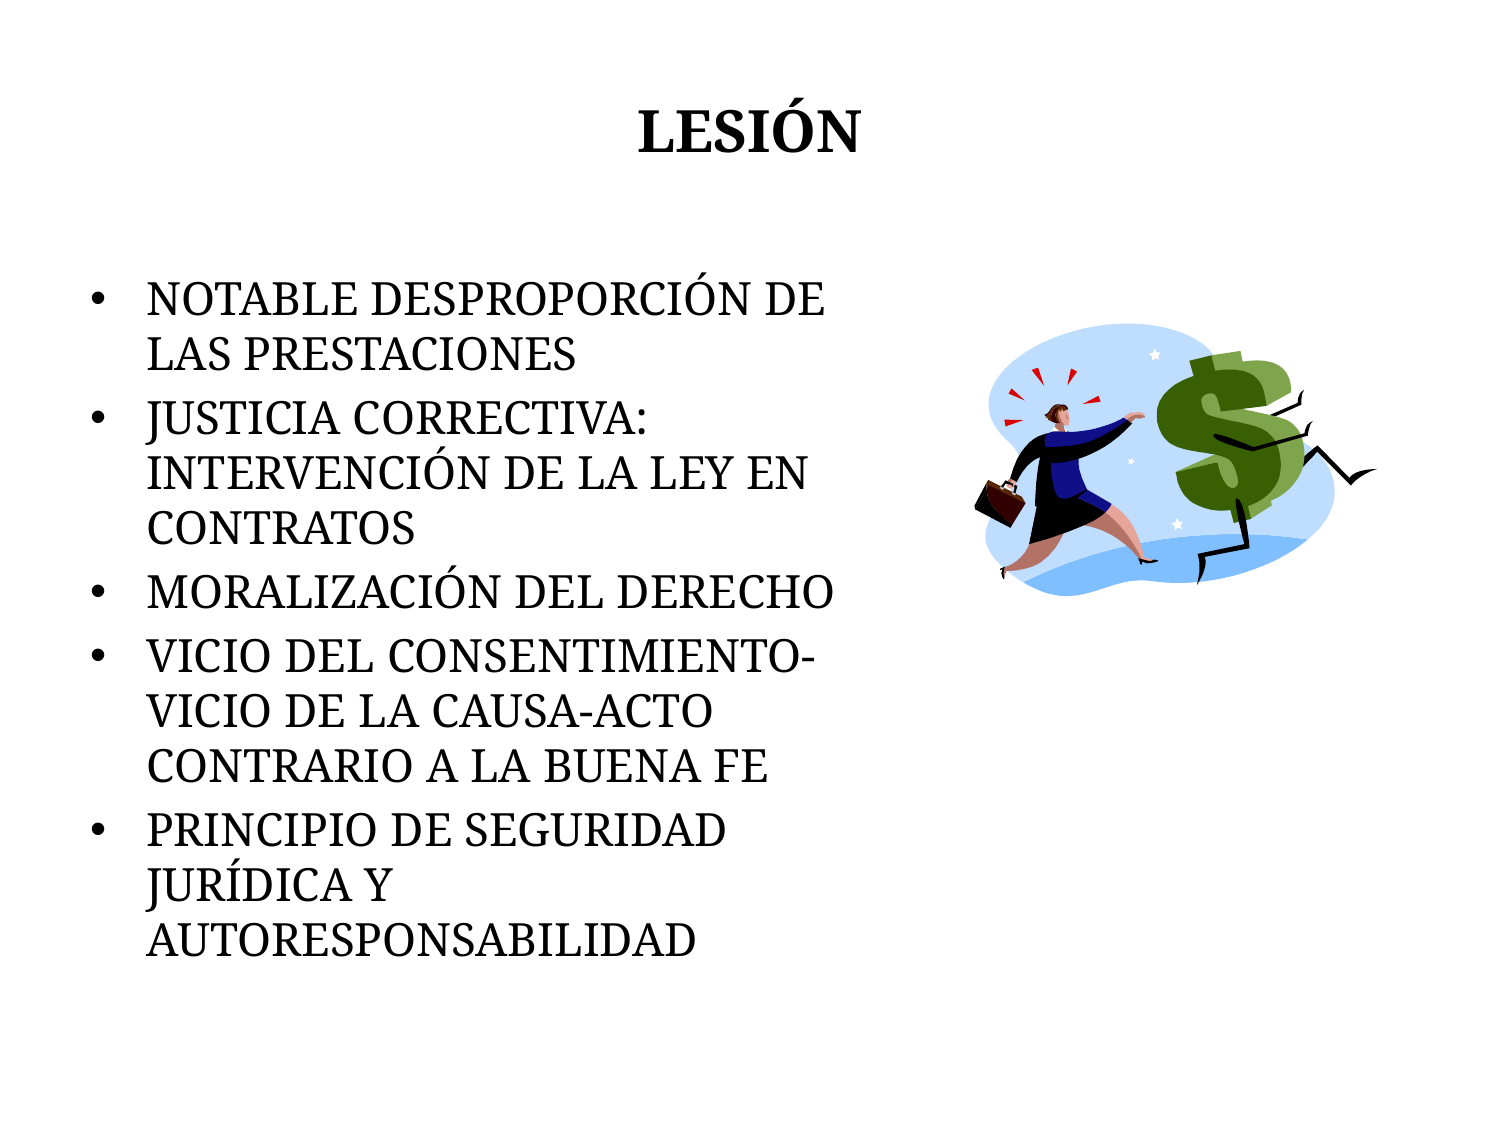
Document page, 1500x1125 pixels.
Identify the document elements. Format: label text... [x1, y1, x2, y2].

list NOTABLE DESPROPORCIÓN DE LAS PRESTACIONES JUSTICIA CORRECTIVA: INTERVENCIÓN DE LA LEY EN CONTRATOS MORALIZACIÓN DEL DERECHO VICIO DEL CONSENTIMIENTO-VICIO DE LA CAUSA-ACTO CONTRARIO A LA BUENA FE PRINCIPIO DE SEGURIDAD JURÍDICA Y AUTORESPONSABILIDAD [75, 262, 928, 1005]
picture [974, 322, 1378, 599]
title LESIÓN [75, 45, 1425, 213]
